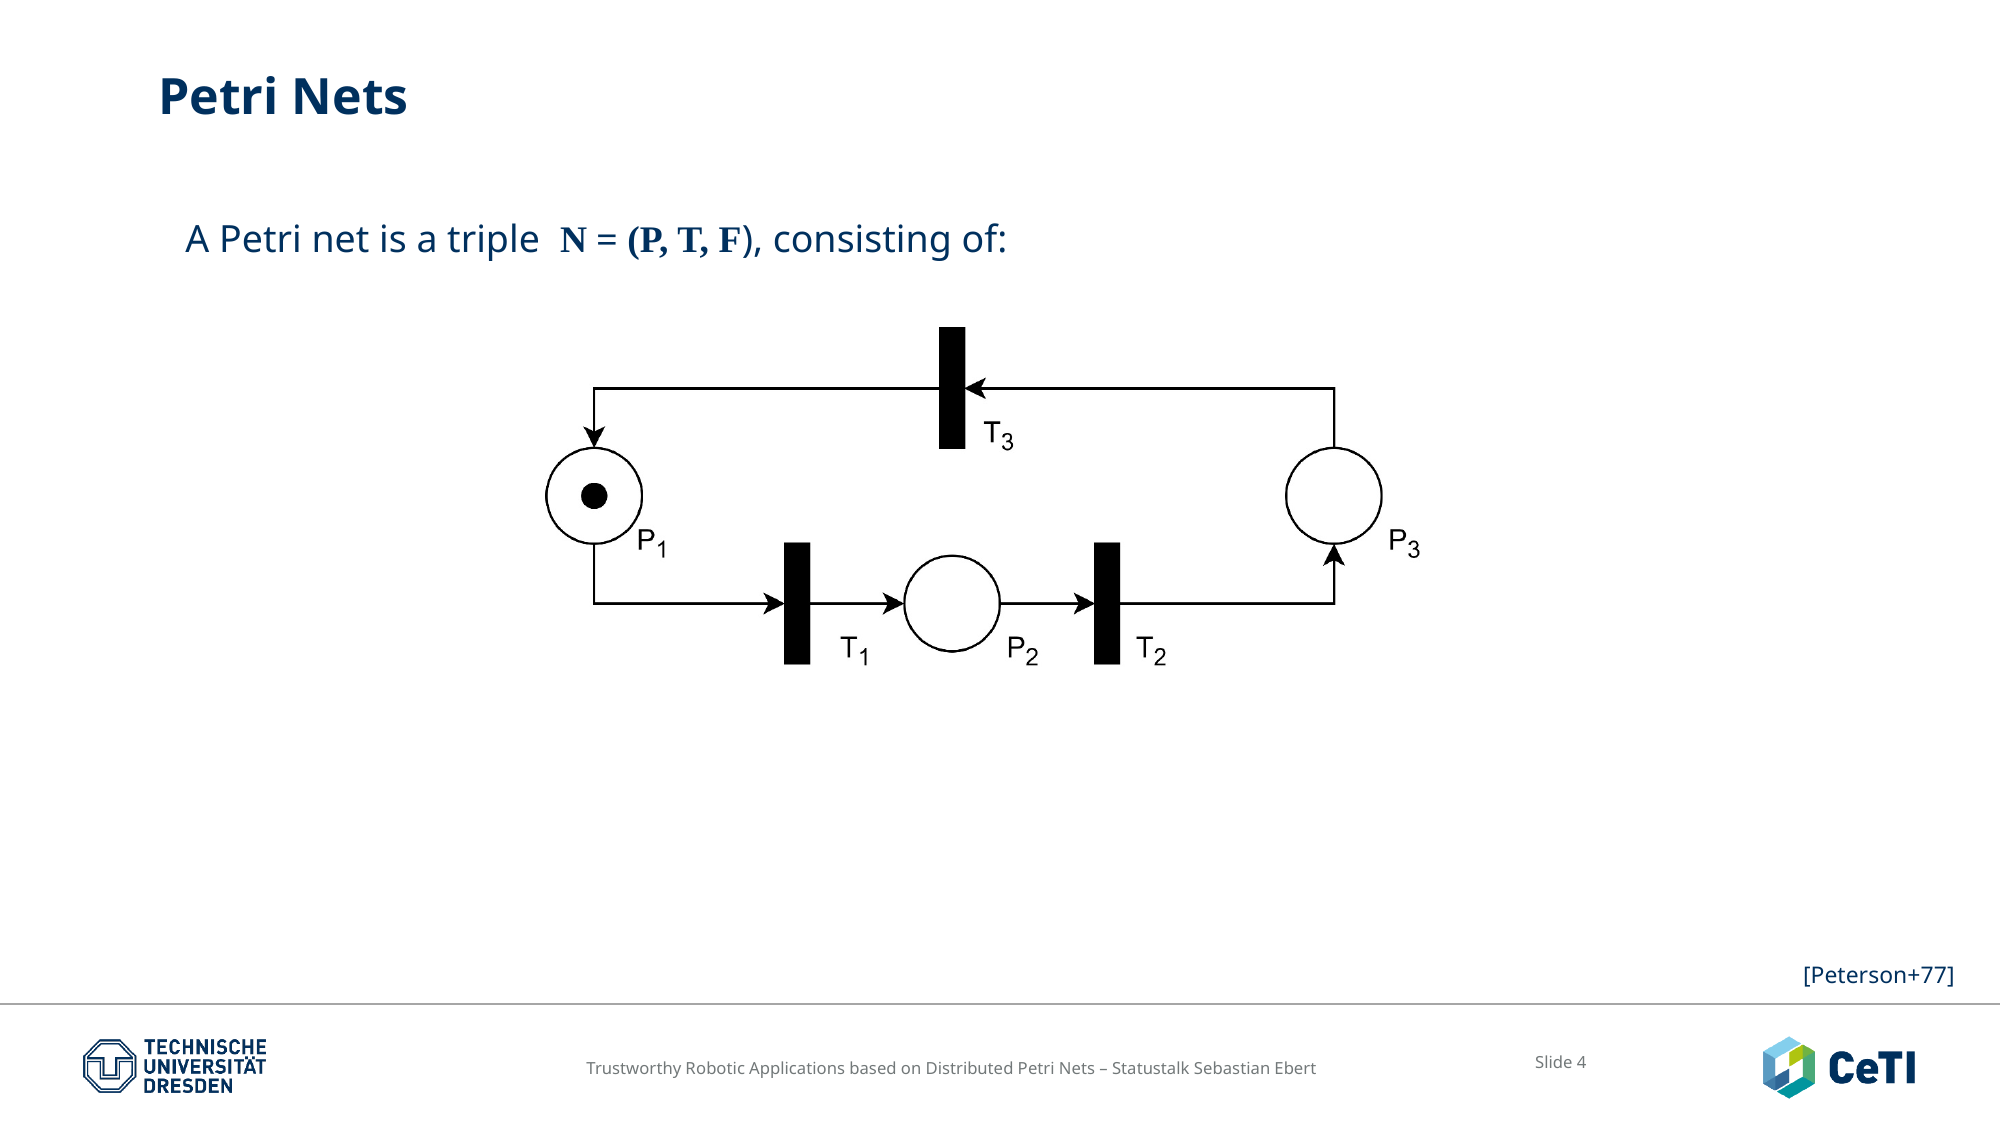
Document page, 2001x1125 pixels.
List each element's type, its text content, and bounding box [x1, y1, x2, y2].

text_box A Petri net is a triple N = (P, T, F), consisting of: [170, 207, 1023, 308]
picture [545, 327, 1478, 688]
picture [83, 1039, 266, 1093]
text_box Petri Nets [143, 56, 1880, 169]
text_box [Peterson+77] [1788, 953, 1970, 996]
picture [1762, 1036, 1977, 1101]
